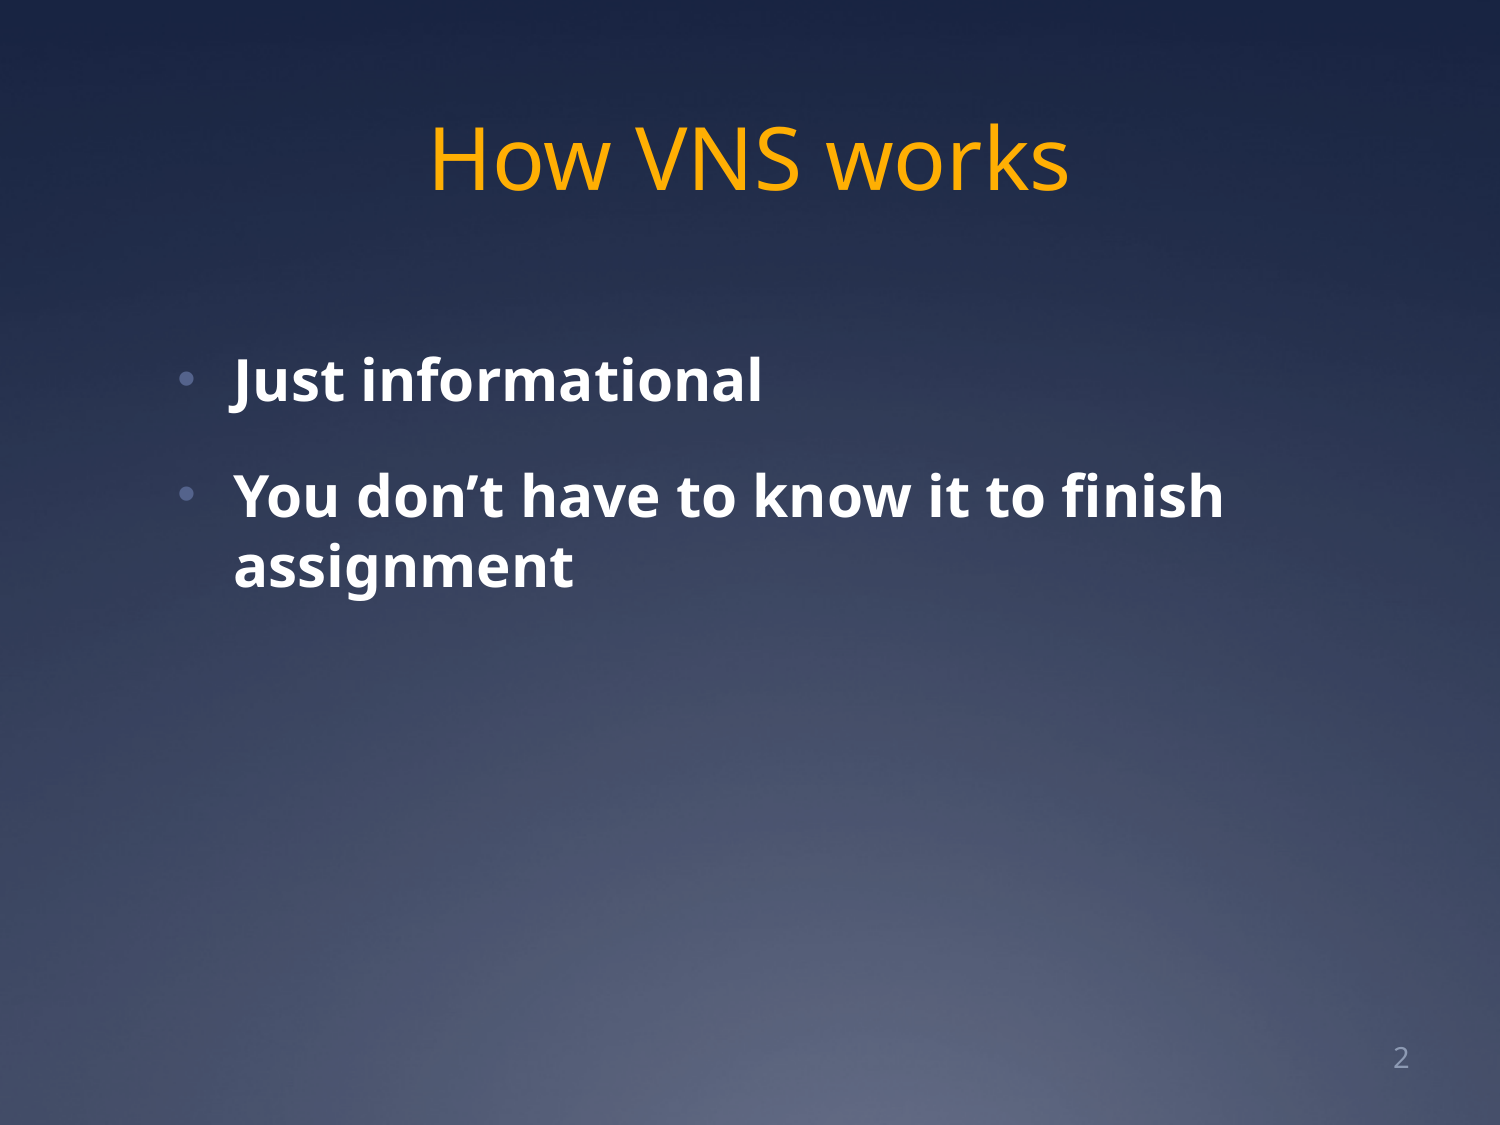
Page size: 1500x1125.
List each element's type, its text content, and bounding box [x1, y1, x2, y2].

title How VNS works [100, 95, 1400, 225]
slide_number 2 [1325, 1029, 1425, 1090]
list Just informational You don’t have to know it to finish assignment [162, 335, 1338, 1005]
